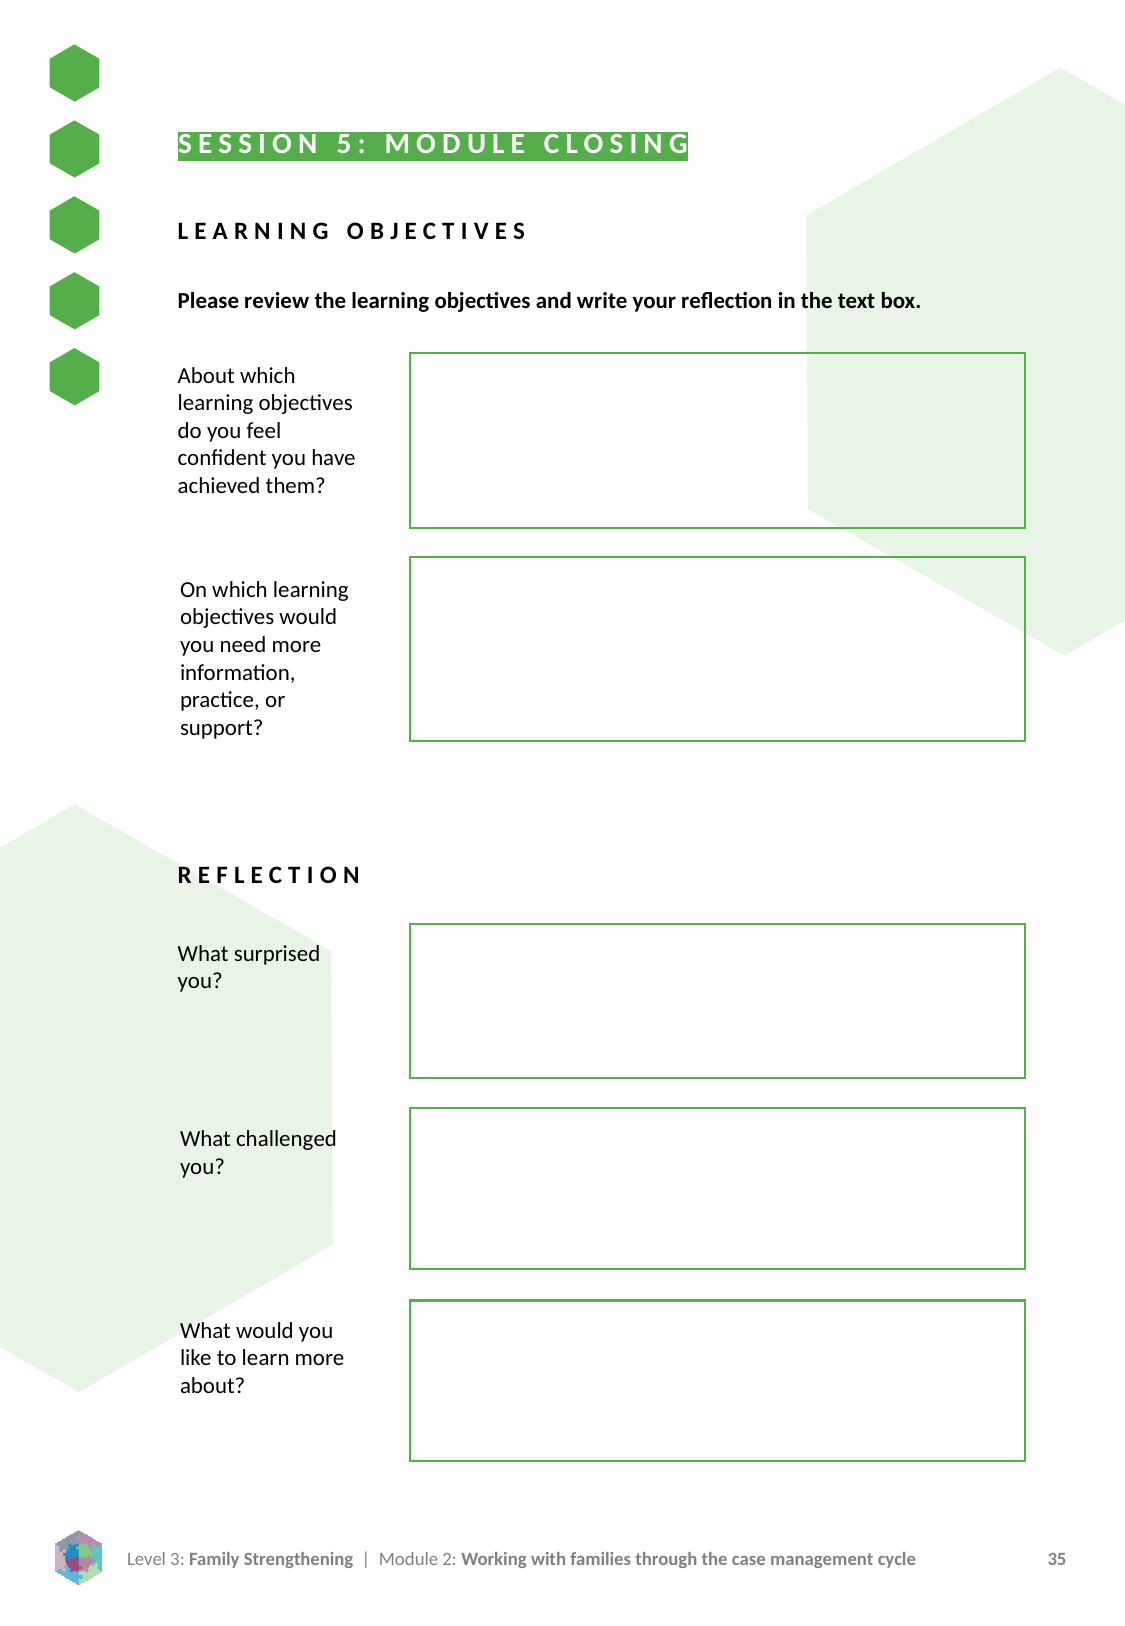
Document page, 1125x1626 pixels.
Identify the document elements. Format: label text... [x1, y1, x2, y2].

text_box [409, 1299, 1026, 1462]
text_box Please review the learning objectives and write your reflection in the text box. [162, 278, 1027, 321]
text_box [409, 923, 1026, 1079]
picture [55, 1530, 102, 1585]
text_box What surprised you? [162, 923, 380, 1008]
text_box [49, 272, 100, 330]
text_box REFLECTION [162, 850, 1025, 896]
text_box What would you like to learn more about? [165, 1300, 381, 1413]
text_box On which learning objectives would you need more information, practice, or support? [165, 559, 381, 755]
text_box [0, 803, 334, 1394]
text_box What challenged you? [165, 1109, 381, 1194]
text_box [409, 352, 1026, 529]
text_box [49, 44, 100, 102]
text_box [805, 66, 1125, 657]
text_box [49, 196, 100, 254]
text_box [49, 348, 100, 406]
text_box About which learning objectives do you feel confident you have achieved them? [162, 345, 380, 513]
text_box [49, 120, 100, 178]
text_box LEARNING OBJECTIVES [162, 207, 1025, 253]
text_box [409, 1107, 1026, 1270]
text_box [409, 556, 1026, 742]
text_box SESSION 5: MODULE CLOSING [163, 116, 1027, 167]
